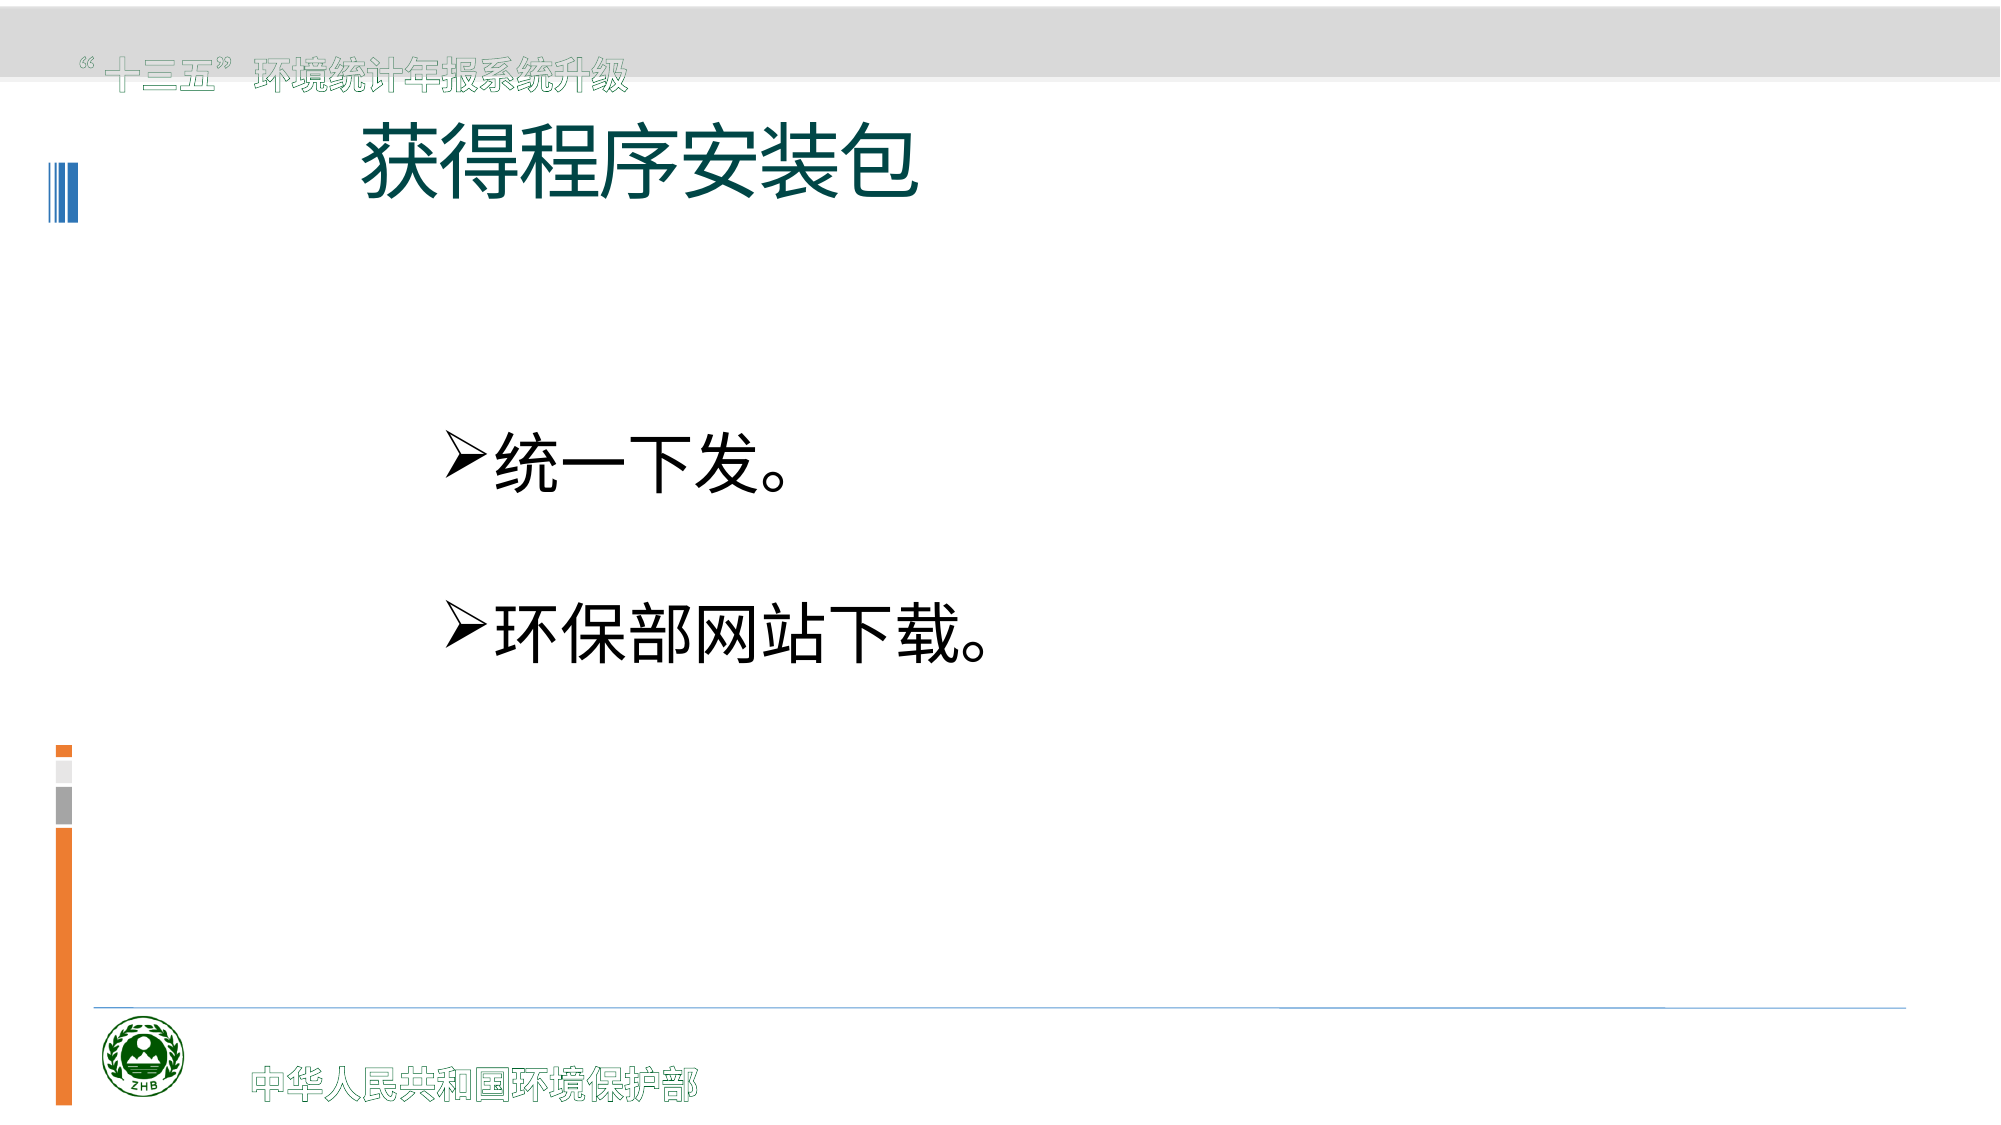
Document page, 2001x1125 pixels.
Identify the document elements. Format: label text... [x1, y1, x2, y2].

picture [93, 1007, 188, 1106]
text_box 统一下发。 环保部网站下载。 [425, 374, 1563, 680]
text_box 获得程序安装包 [343, 101, 1094, 231]
